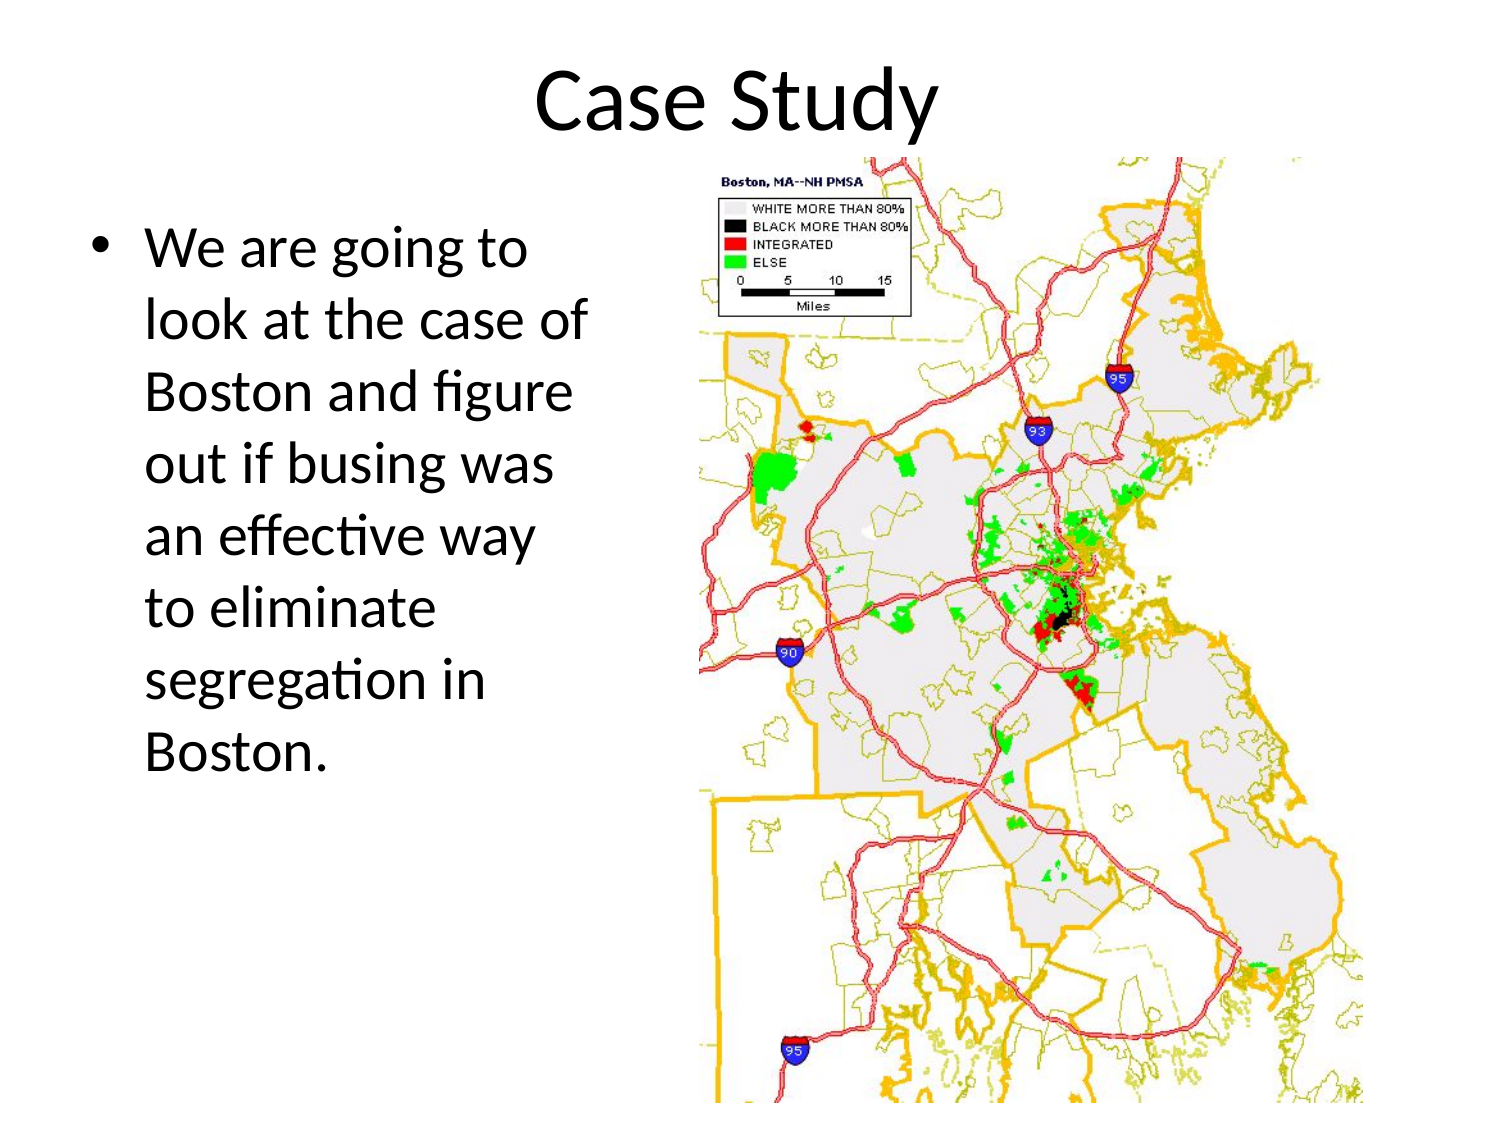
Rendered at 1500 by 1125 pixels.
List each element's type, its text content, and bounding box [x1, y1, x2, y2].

title Case Study [62, 0, 1413, 188]
picture [699, 156, 1363, 1103]
list We are going to look at the case of Boston and figure out if busing was an effective way to eliminate segregation in Boston. [75, 200, 613, 800]
